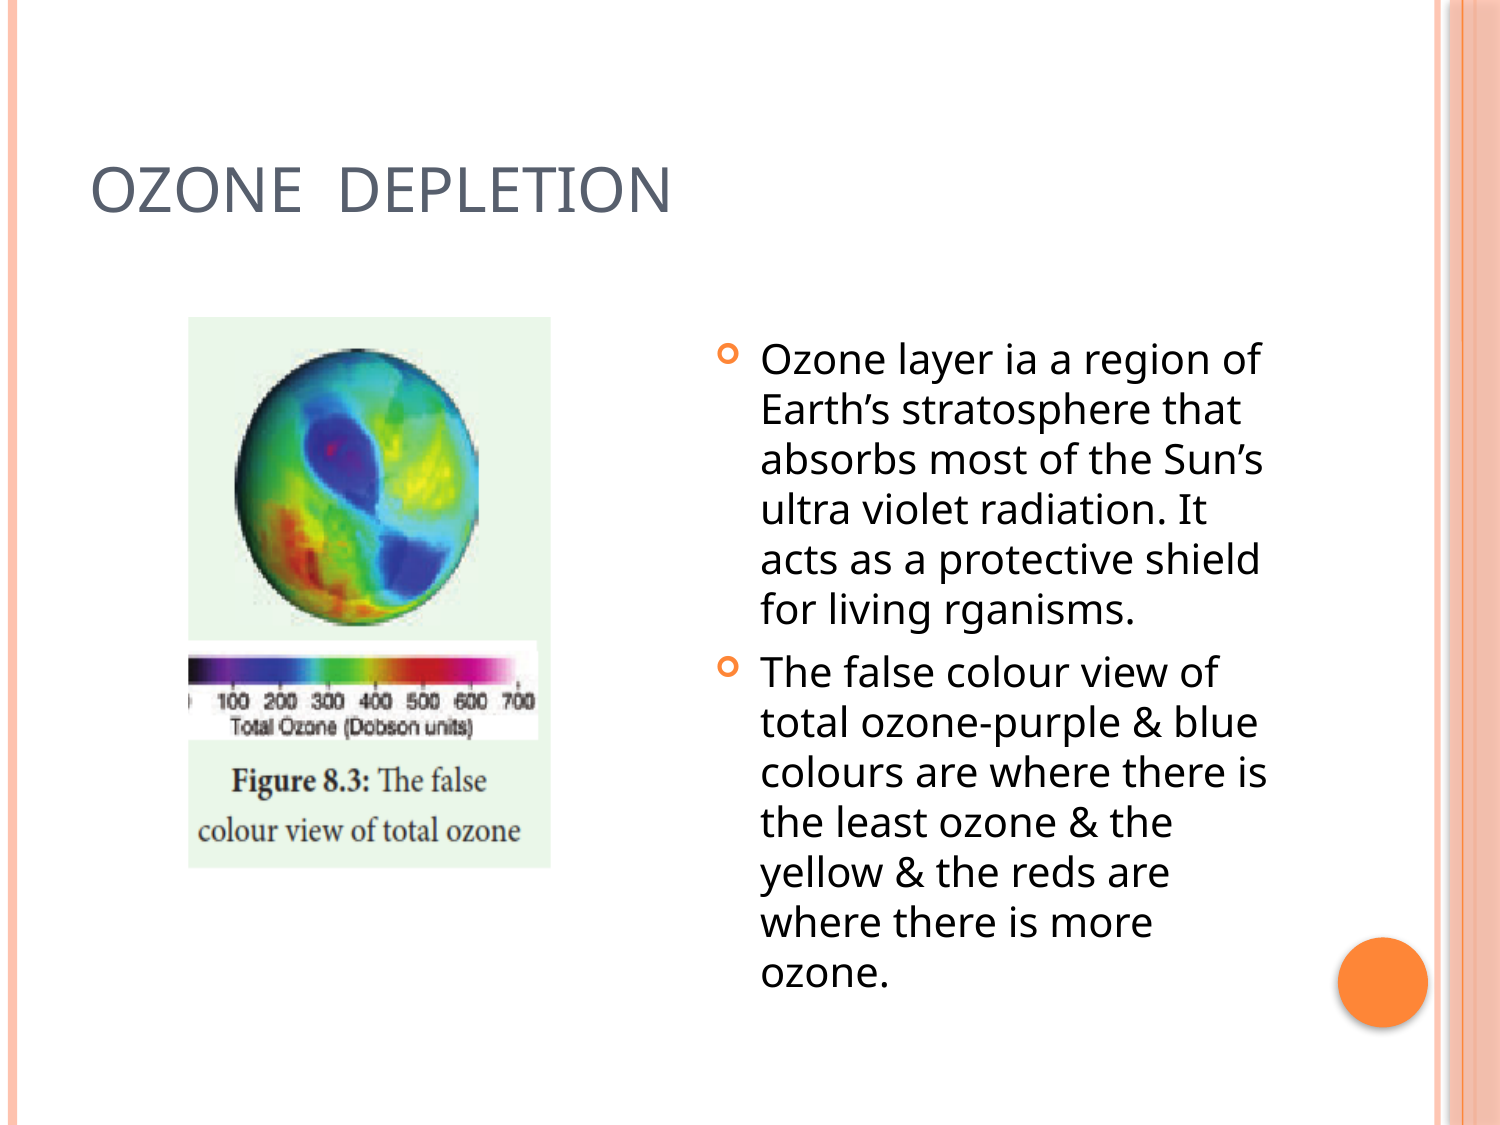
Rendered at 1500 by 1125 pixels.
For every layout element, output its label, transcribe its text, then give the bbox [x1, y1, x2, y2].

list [187, 317, 552, 976]
title OZONE DEPLETION [75, 45, 1300, 233]
list Ozone layer ia a region of Earth’s stratosphere that absorbs most of the Sun’s ultra violet radiation. It acts as a protective shield for living rganisms. The false colour view of total ozone-purple & blue colours are where there is the least ozone & the yellow & the reds are where there is more ozone. [700, 262, 1301, 1013]
